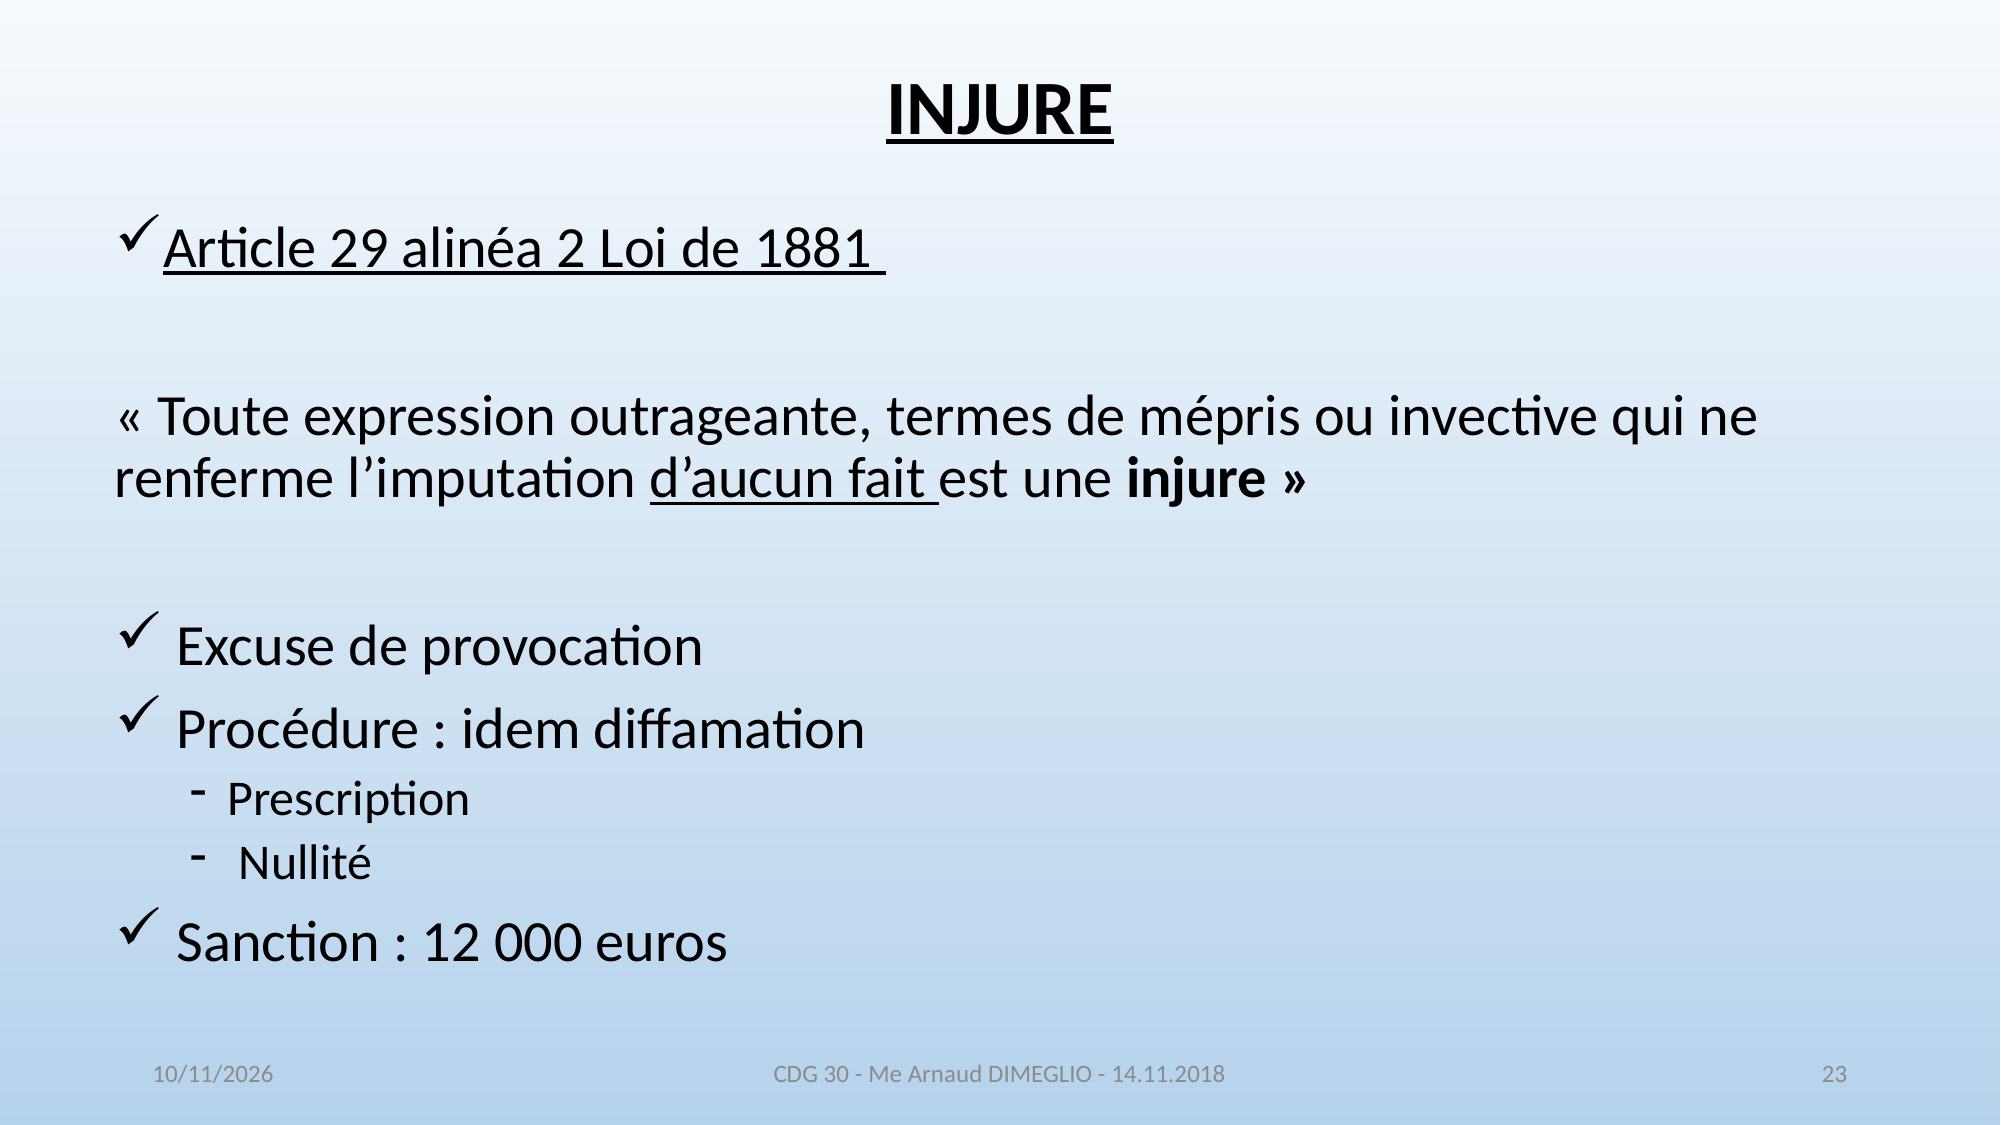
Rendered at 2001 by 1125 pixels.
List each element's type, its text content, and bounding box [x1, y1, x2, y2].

slide_number 23 [1412, 1042, 1863, 1103]
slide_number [137, 1042, 588, 1103]
list Article 29 alinéa 2 Loi de 1881 « Toute expression outrageante, termes de mépris ou invective qui ne renferme l’imputation d’aucun fait est une injure » Excuse de provocation Procédure : idem diffamation Prescription Nullité Sanction : 12 000 euros [99, 210, 1825, 1066]
title INJURE [137, 59, 1863, 252]
footer CDG 30 - Me Arnaud DIMEGLIO - 14.11.2018 [662, 1042, 1338, 1103]
